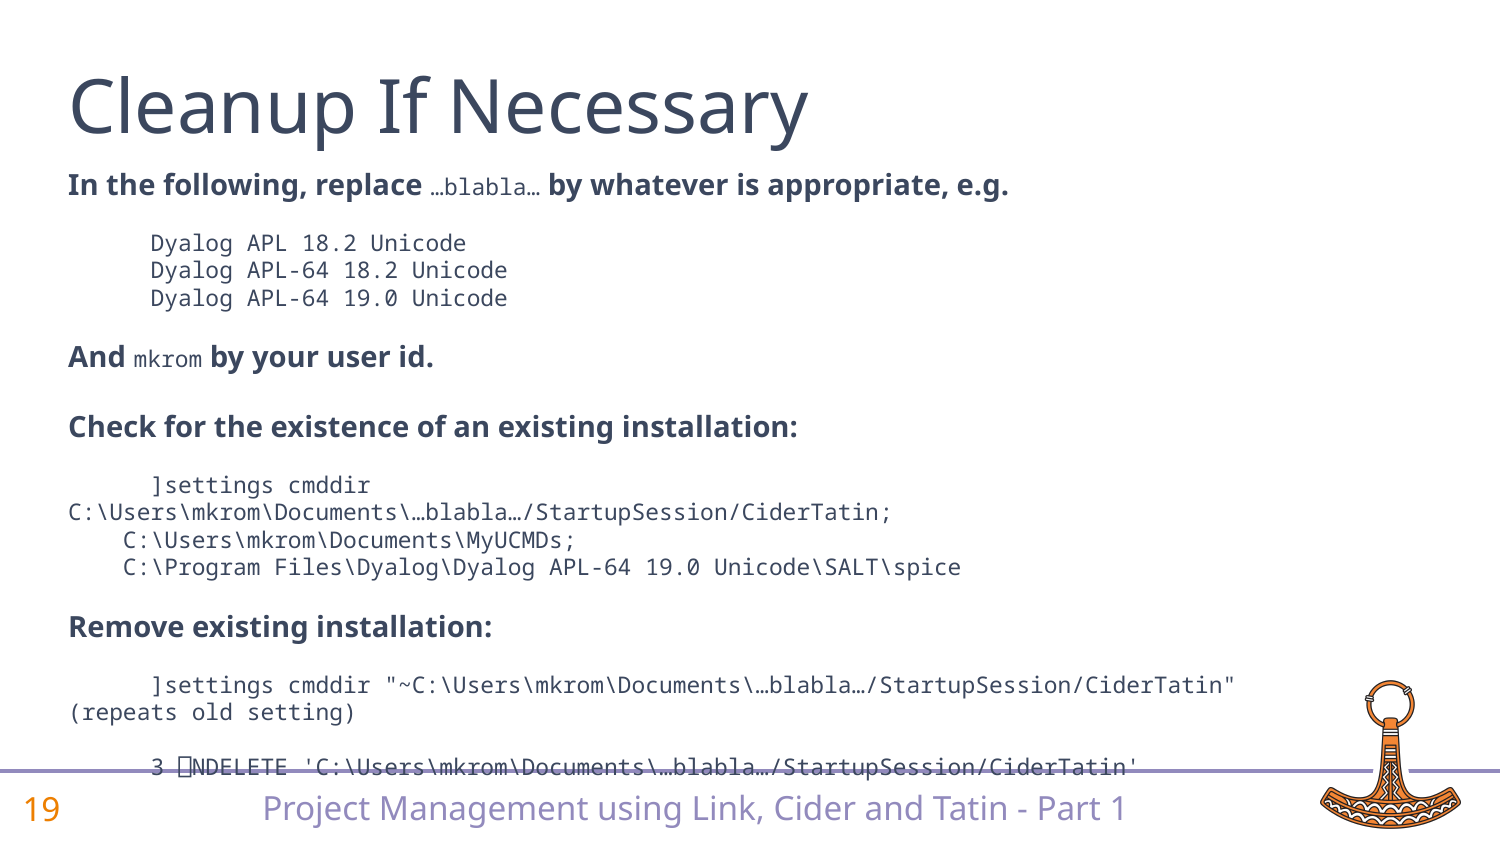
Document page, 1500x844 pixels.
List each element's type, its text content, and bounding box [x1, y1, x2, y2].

list In the following, replace …blabla… by whatever is appropriate, e.g. Dyalog APL 18.2 Unicode Dyalog APL-64 18.2 Unicode Dyalog APL-64 19.0 Unicode And mkrom by your user id. Check for the existence of an existing installation: ]settings cmddir C:\Users\mkrom\Documents\…blabla…/StartupSession/CiderTatin; C:\Users\mkrom\Documents\MyUCMDs; C:\Program Files\Dyalog\Dyalog APL-64 19.0 Unicode\SALT\spice Remove existing installation: ]settings cmddir "~C:\Users\mkrom\Documents\…blabla…/StartupSession/CiderTatin" (repeats old setting) 3 ⎕NDELETE 'C:\Users\mkrom\Documents\…blabla…/StartupSession/CiderTatin' [53, 158, 1268, 816]
title Cleanup If Necessary [53, 43, 1203, 157]
picture [1320, 680, 1461, 829]
